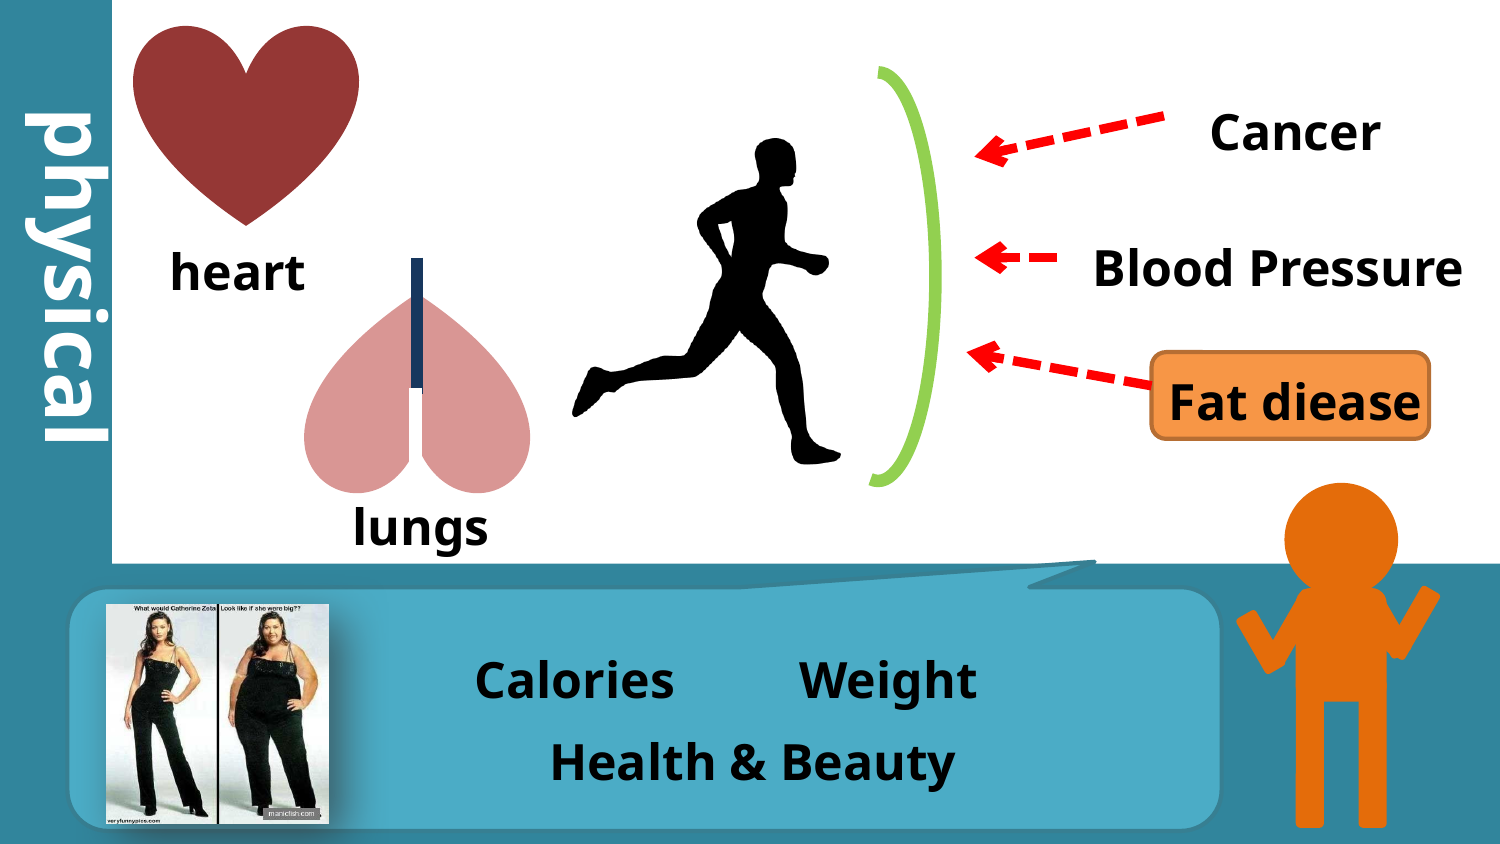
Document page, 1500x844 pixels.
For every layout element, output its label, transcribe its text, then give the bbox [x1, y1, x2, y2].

text_box Blood Pressure [1057, 198, 1500, 304]
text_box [288, 257, 554, 553]
text_box Cancer [1163, 63, 1428, 169]
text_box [106, 23, 371, 297]
text_box [919, 130, 937, 423]
text_box Fat diease [1099, 332, 1493, 438]
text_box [974, 109, 1165, 157]
text_box Weight [667, 610, 1111, 716]
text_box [1249, 482, 1425, 828]
picture [106, 603, 329, 824]
text_box physical [4, 93, 136, 470]
picture [537, 114, 916, 493]
text_box Calories [360, 610, 667, 716]
text_box [878, 71, 914, 114]
text_box [110, 0, 1500, 566]
text_box [65, 559, 1224, 834]
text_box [966, 351, 1152, 387]
text_box Health & Beauty [484, 693, 1022, 799]
